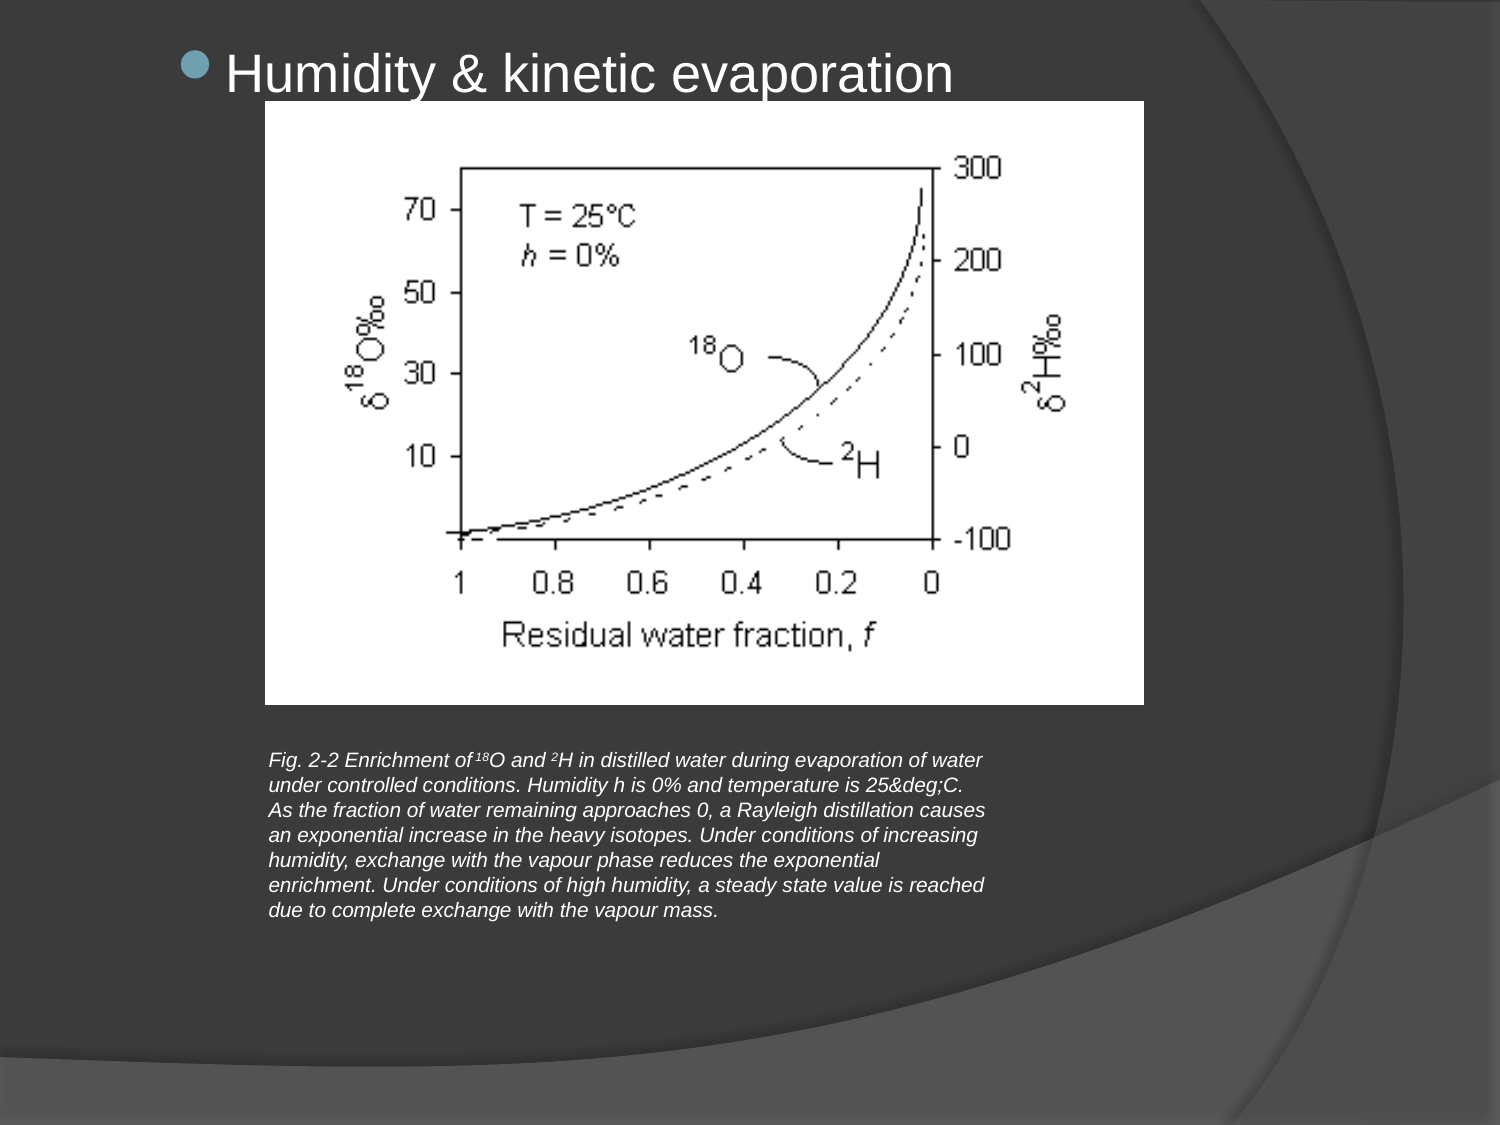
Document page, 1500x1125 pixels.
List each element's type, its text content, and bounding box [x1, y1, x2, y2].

picture [265, 101, 1145, 705]
text_box Fig. 2-2 Enrichment of 18O and 2H in distilled water during evaporation of water under controlled conditions. Humidity h is 0% and temperature is 25&deg;C. As the fraction of water remaining approaches 0, a Rayleigh distillation causes an exponential increase in the heavy isotopes. Under conditions of increasing humidity, exchange with the vapour phase reduces the exponential enrichment. Under conditions of high humidity, a steady state value is reached due to complete exchange with the vapour mass. [253, 774, 1004, 930]
text_box Humidity & kinetic evaporation [88, 30, 1314, 774]
